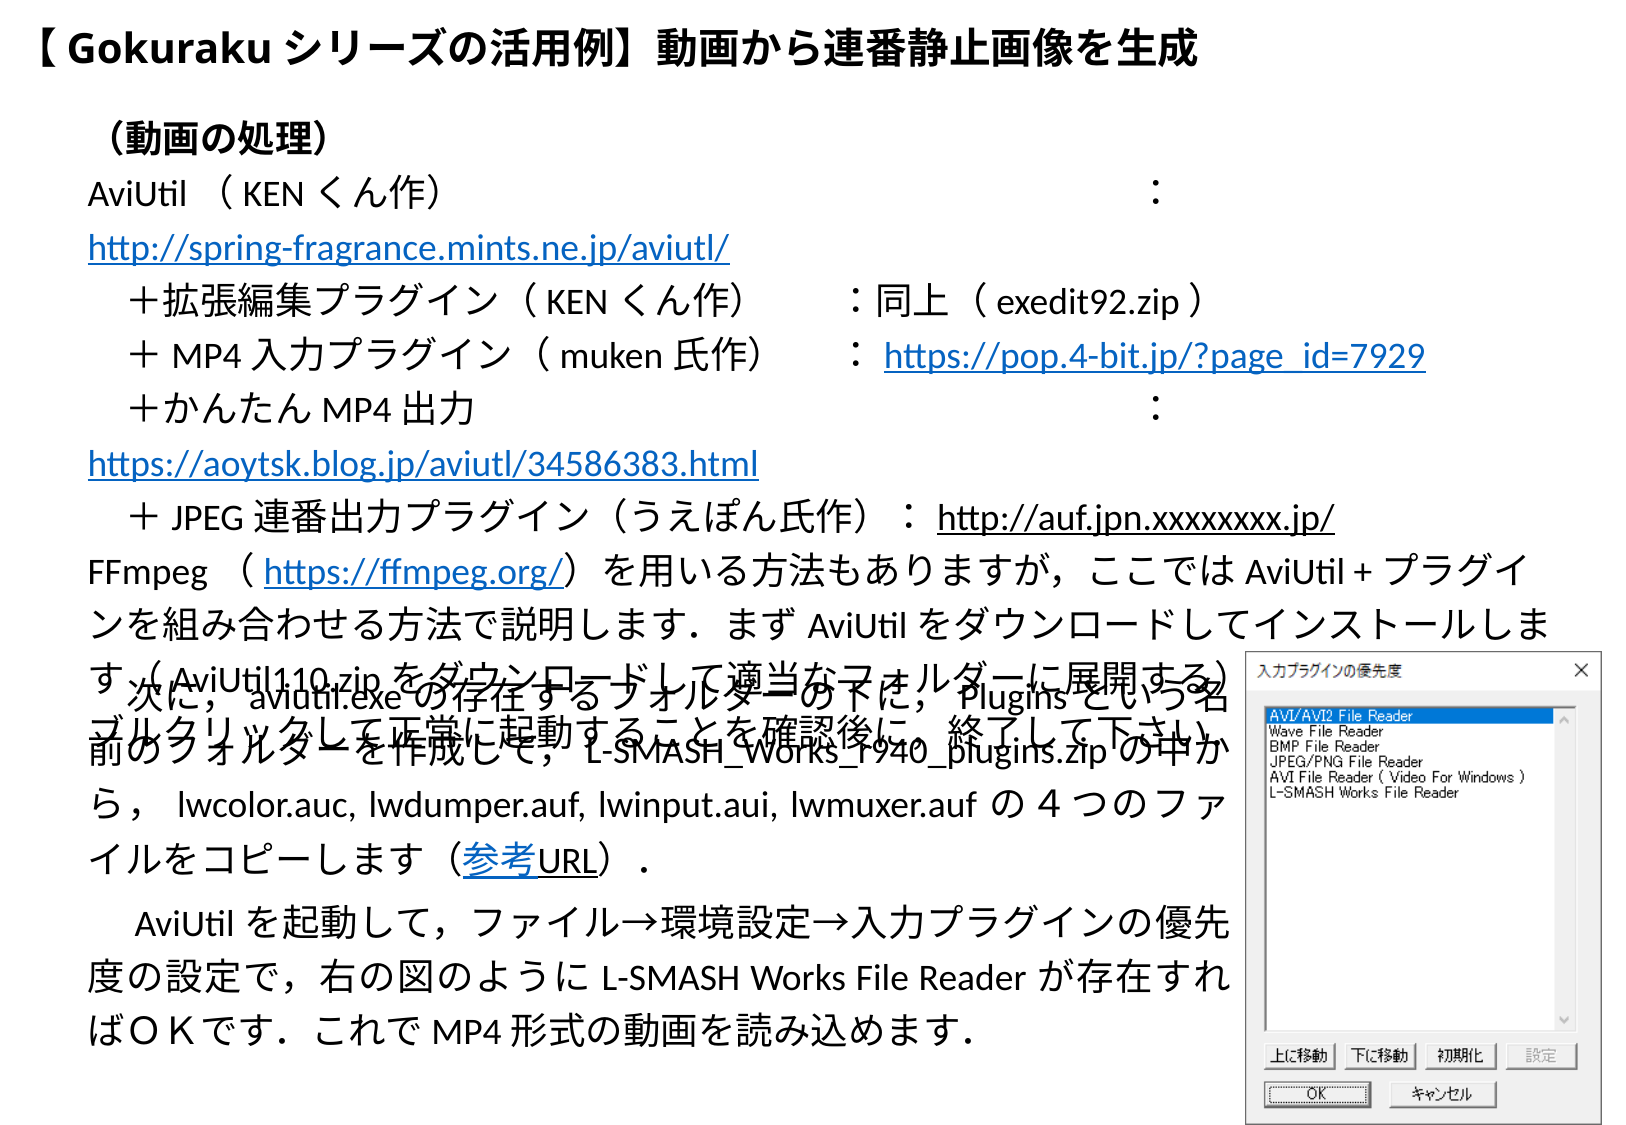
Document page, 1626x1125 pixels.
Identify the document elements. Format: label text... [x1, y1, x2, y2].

text_box （動画の処理） AviUtil（KENくん作） ：http://spring-fragrance.mints.ne.jp/aviutl/ ＋拡張編集プラグイン（KENくん作） ：同上（exedit92.zip） ＋MP4入力プラグイン（muken氏作） ：https://pop.4-bit.jp/?page_id=7929 ＋かんたんMP4出力 ：https://aoytsk.blog.jp/aviutl/34586383.html ＋JPEG連番出力プラグイン（うえぽん氏作）：http://auf.jpn.xxxxxxxx.jp/ FFmpeg（https://ffmpeg.org/）を用いる方法もありますが，ここではAviUtil +プラグインを組み合わせる方法で説明します．まずAviUtilをダウンロードしてインストールします（AviUtil110.zipをダウンロードして適当なフォルダーに展開する）．aviutil.exeをダブルクリックして正常に起動することを確認後に，終了して下さい． [72, 98, 1578, 655]
title 【Gokurakuシリーズの活用例】動画から連番静止画像を生成 [0, 0, 1625, 101]
picture [1245, 651, 1602, 1125]
text_box 次に，aviutil.exeの存在するフォルダーの下に，Pluginsという名前のフォルダーを作成して，L-SMASH_Works_r940_plugins.zipの中から，lwcolor.auc, lwdumper.auf, lwinput.aui, lwmuxer.aufの４つのファイルをコピーします（参考URL）． AviUtilを起動して，ファイル→環境設定→入力プラグインの優先度の設定で，右の図のようにL-SMASH Works File Readerが存在すればＯＫです．これでMP4形式の動画を読み込めます． [72, 655, 1245, 1060]
